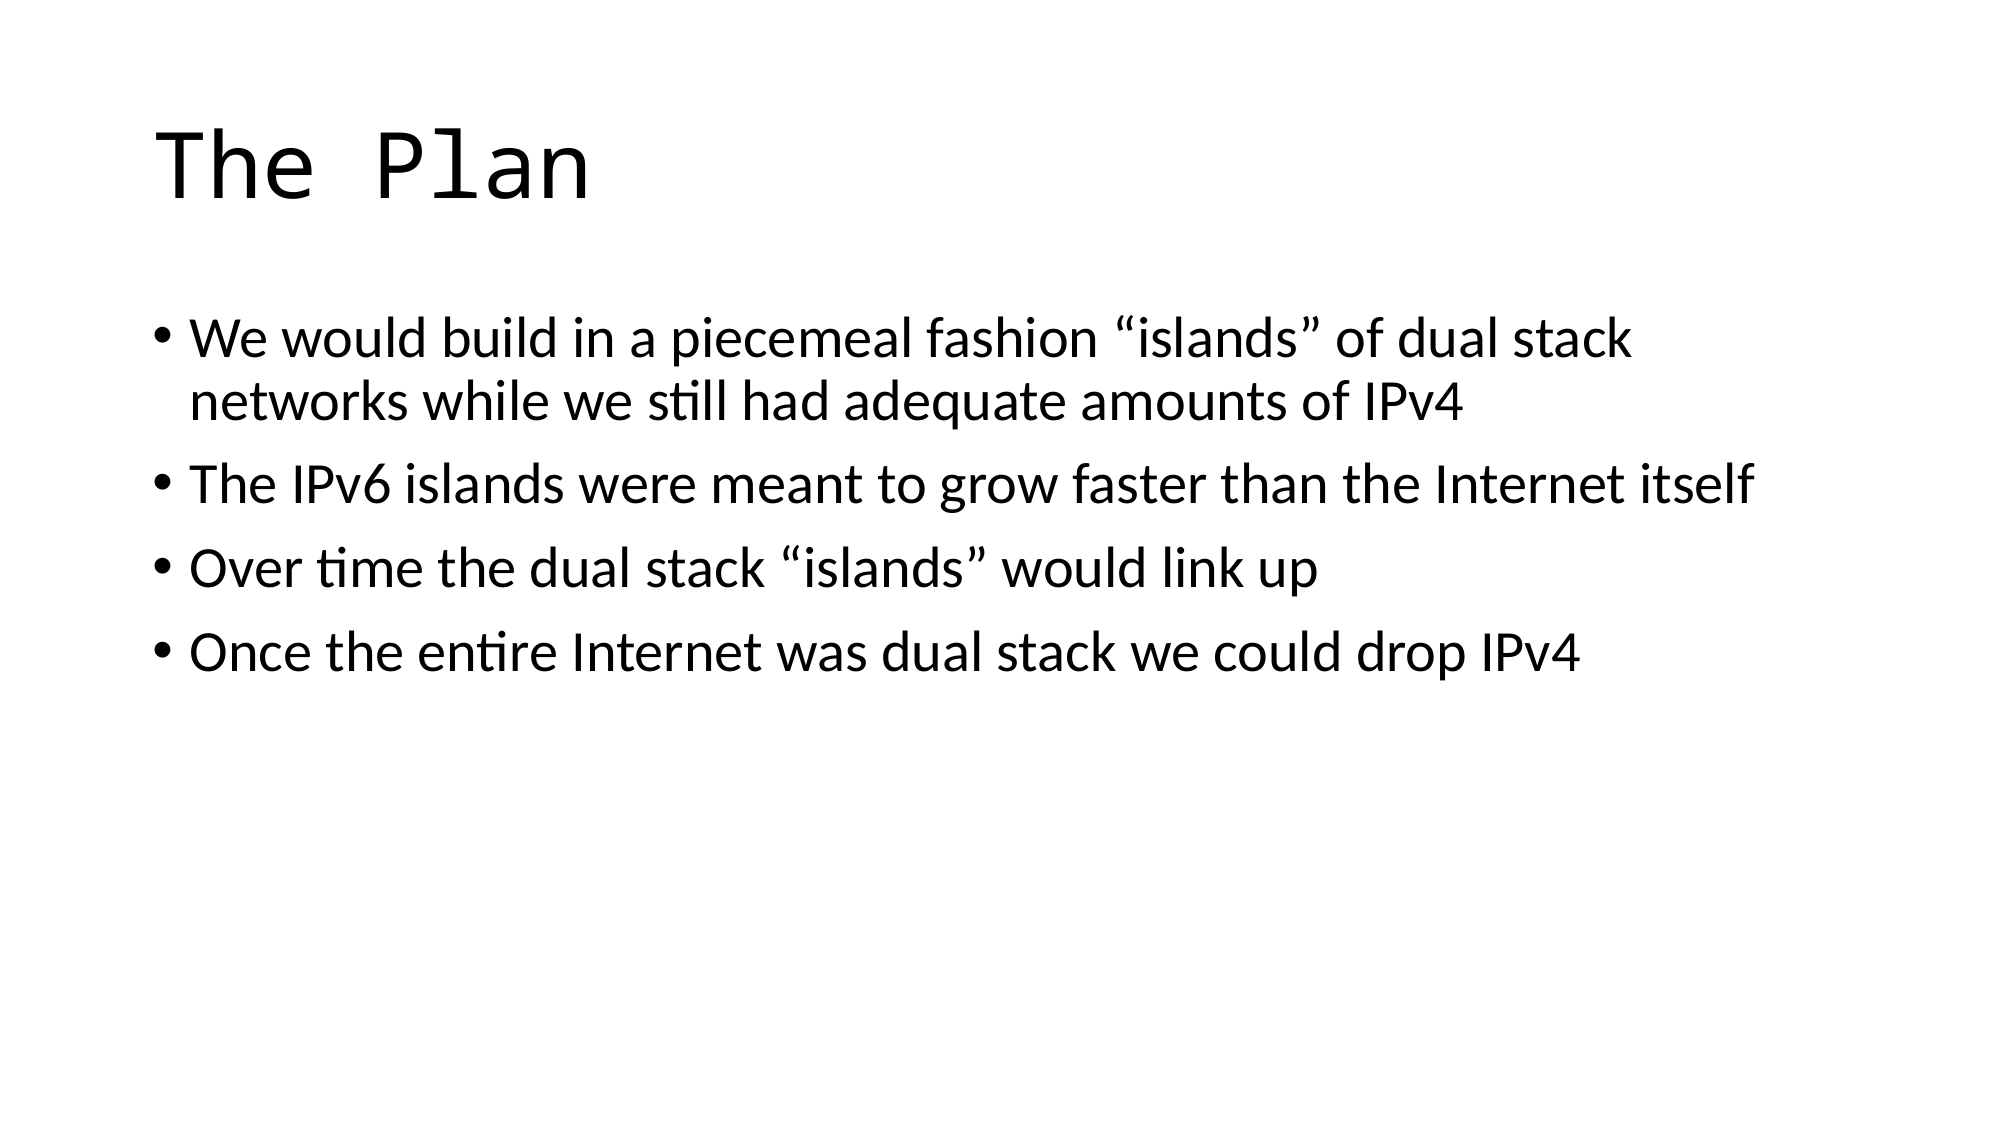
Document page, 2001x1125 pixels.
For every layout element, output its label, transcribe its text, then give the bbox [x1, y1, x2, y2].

title The Plan [137, 59, 1863, 278]
list We would build in a piecemeal fashion “islands” of dual stack networks while we still had adequate amounts of IPv4 The IPv6 islands were meant to grow faster than the Internet itself Over time the dual stack “islands” would link up Once the entire Internet was dual stack we could drop IPv4 [137, 299, 1863, 1014]
